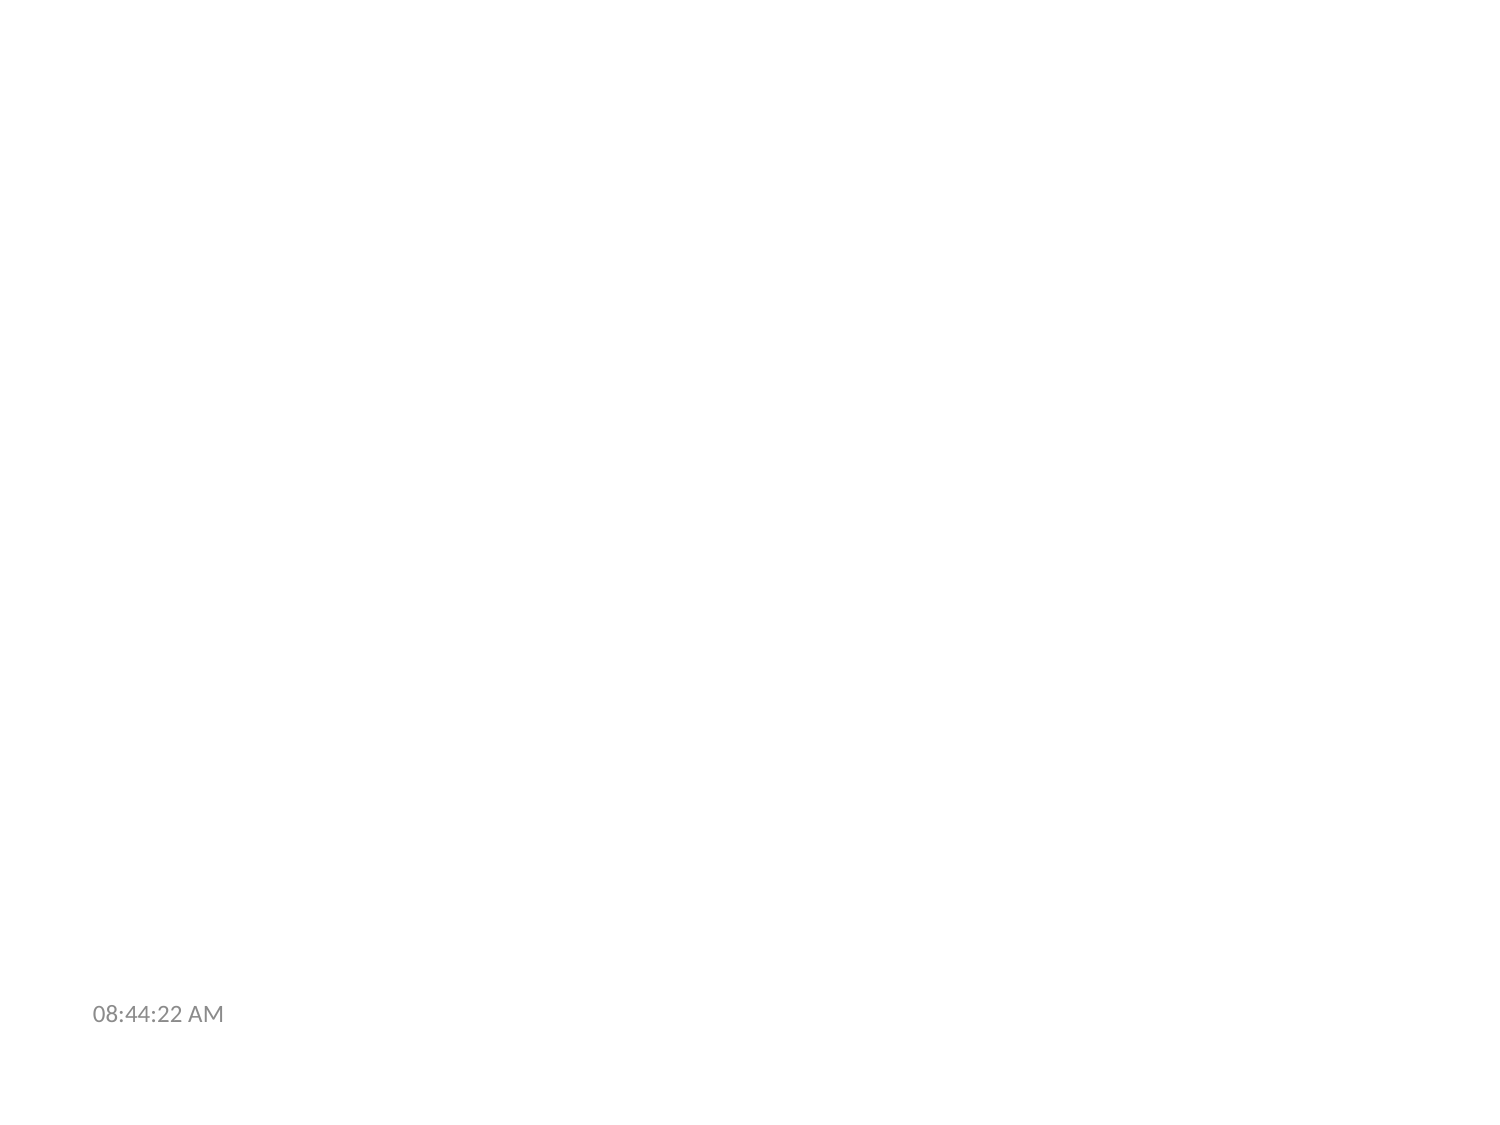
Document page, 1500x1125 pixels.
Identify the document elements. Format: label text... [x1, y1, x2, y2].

text_box 3:35:09 PM [77, 982, 428, 1043]
